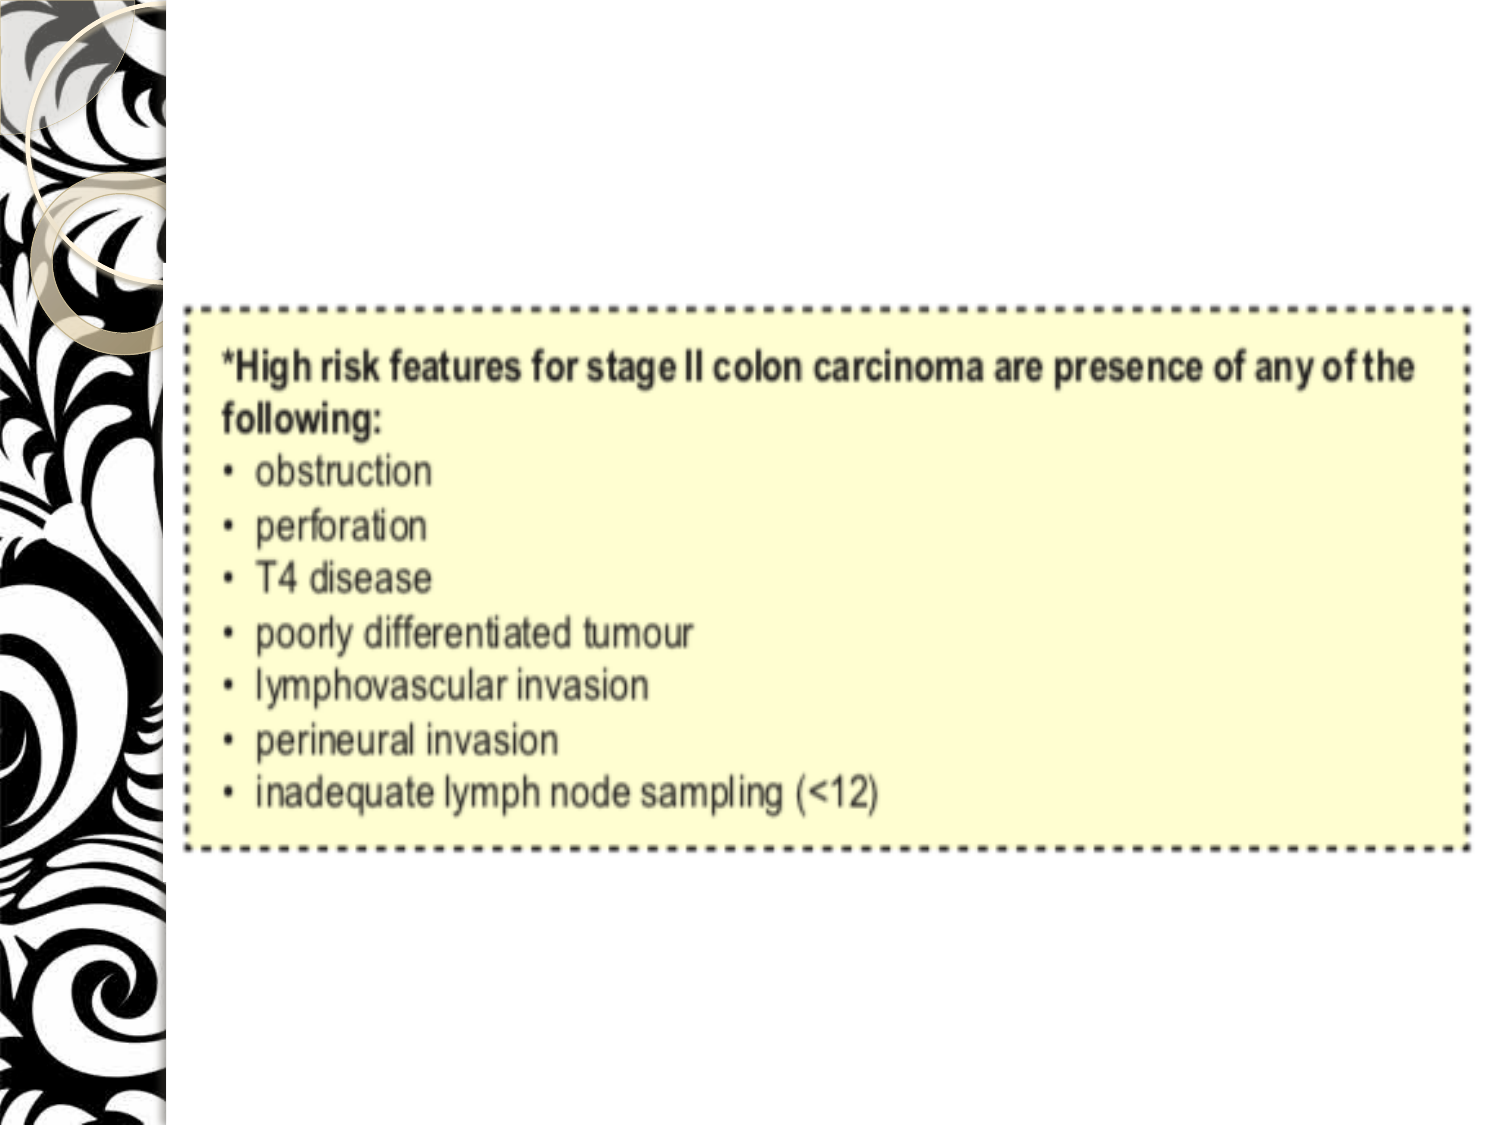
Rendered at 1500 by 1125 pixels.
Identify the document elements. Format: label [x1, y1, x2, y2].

picture [32, 13, 160, 207]
picture [62, 195, 160, 280]
picture [53, 241, 160, 332]
picture [136, 0, 164, 4]
list [163, 161, 1500, 984]
picture [0, 134, 166, 1125]
